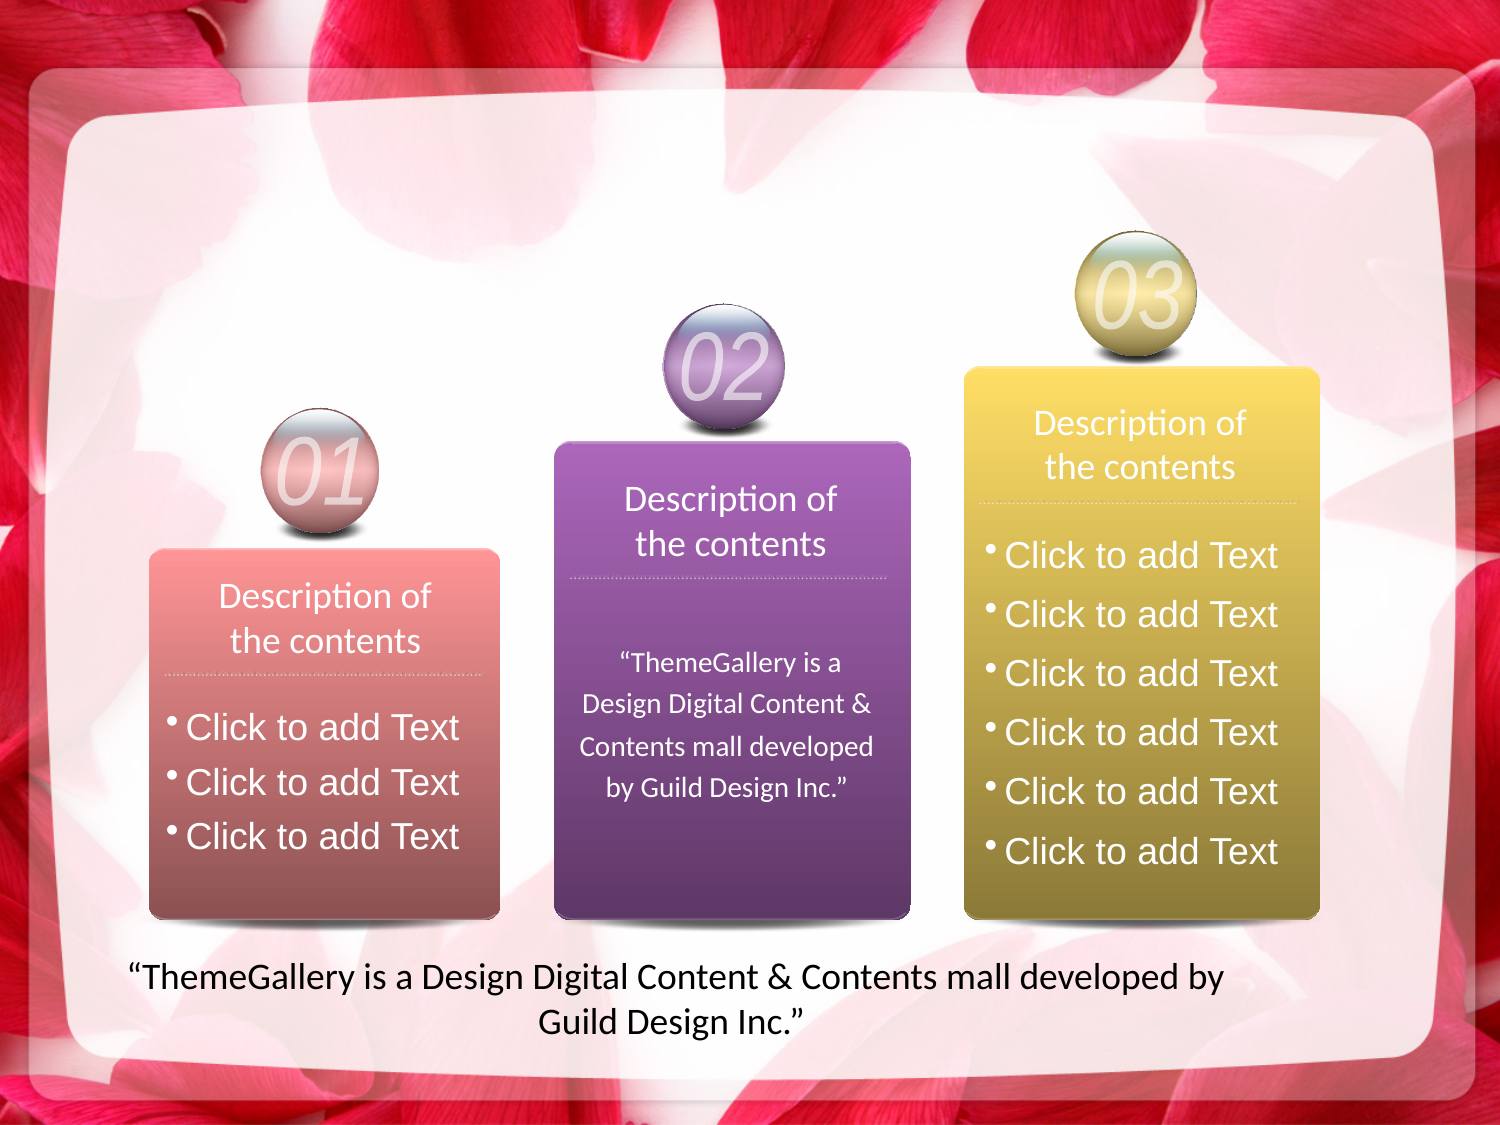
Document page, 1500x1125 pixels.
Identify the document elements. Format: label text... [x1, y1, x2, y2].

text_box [148, 547, 501, 921]
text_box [963, 365, 1321, 921]
text_box “ThemeGallery is a Design Digital Content & Contents mall developed by Guild Design Inc.” [87, 944, 1256, 1050]
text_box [260, 407, 380, 544]
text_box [553, 440, 912, 921]
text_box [662, 303, 785, 439]
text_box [1074, 230, 1197, 366]
picture [0, 0, 1500, 1125]
